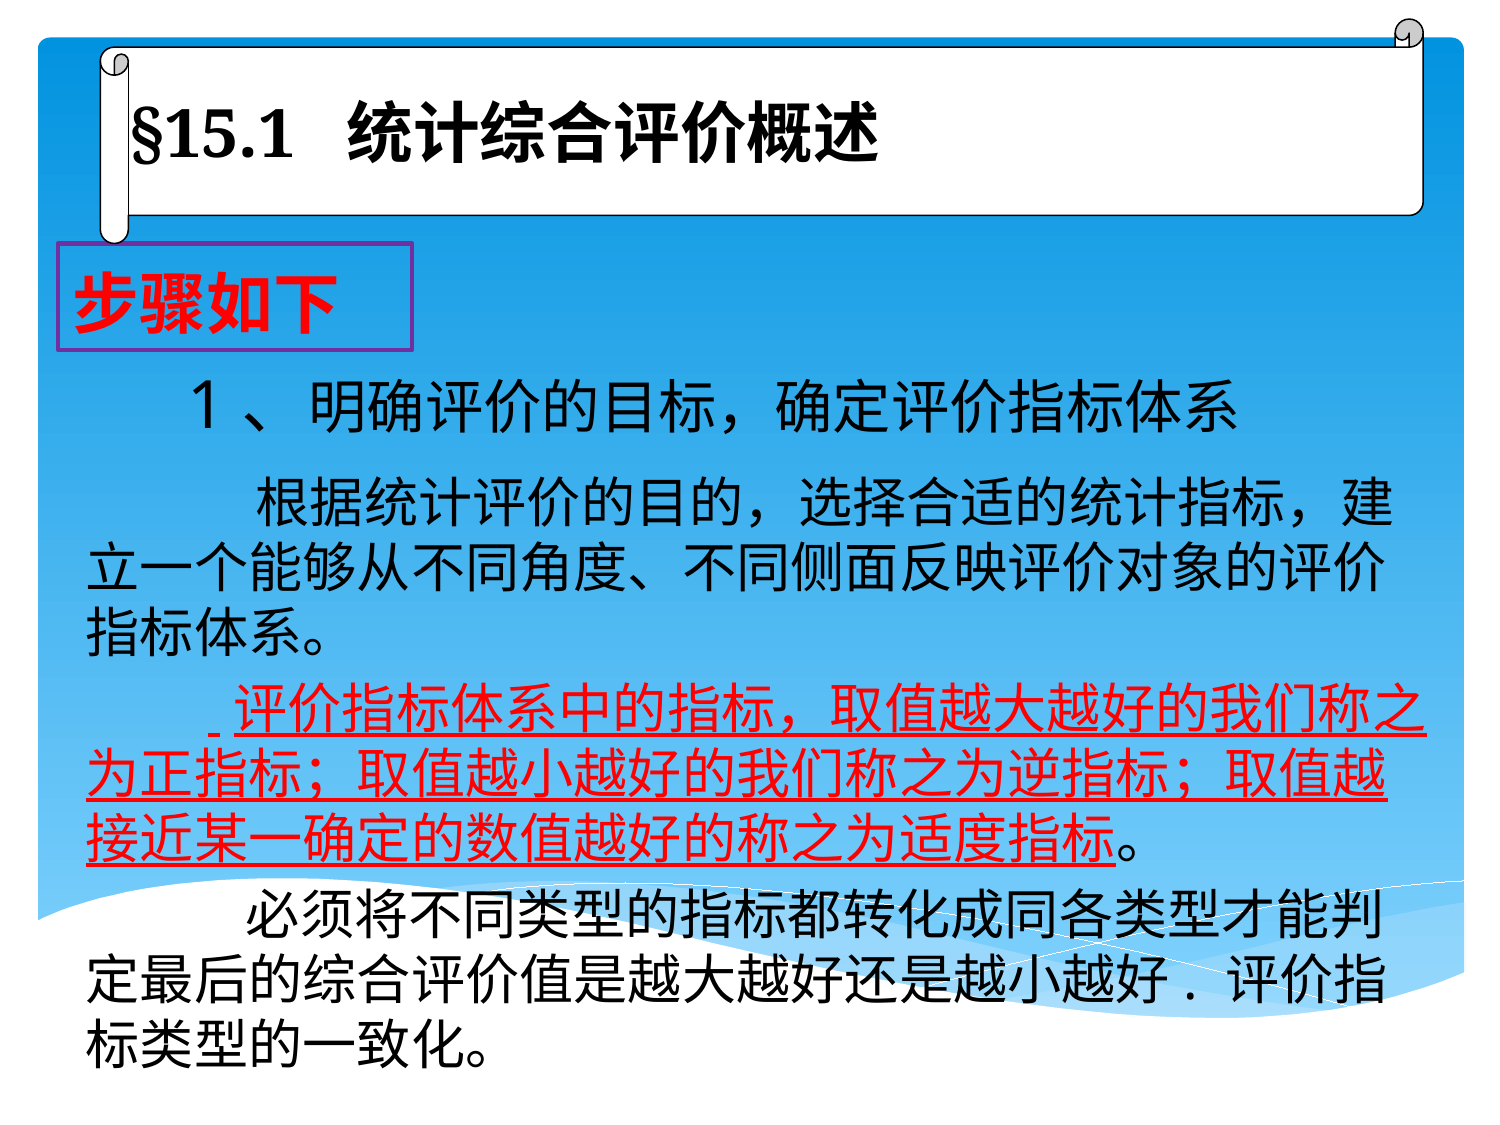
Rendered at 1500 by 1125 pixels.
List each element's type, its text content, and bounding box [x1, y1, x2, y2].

title 1、明确评价的目标，确定评价指标体系 [76, 349, 1352, 450]
subtitle 根据统计评价的目的，选择合适的统计指标，建立一个能够从不同角度、不同侧面反映评价对象的评价指标体系。 评价指标体系中的指标，取值越大越好的我们称之为正指标；取值越小越好的我们称之为逆指标；取值越接近某一确定的数值越好的称之为适度指标。 必须将不同类型的指标都转化成同各类型才能判定最后的综合评价值是越大越好还是越小越好. 评价指标类型的一致化。 [70, 456, 1453, 1094]
text_box 步骤如下 [57, 243, 413, 350]
text_box §15.1 统计综合评价概述 [100, 19, 1424, 244]
